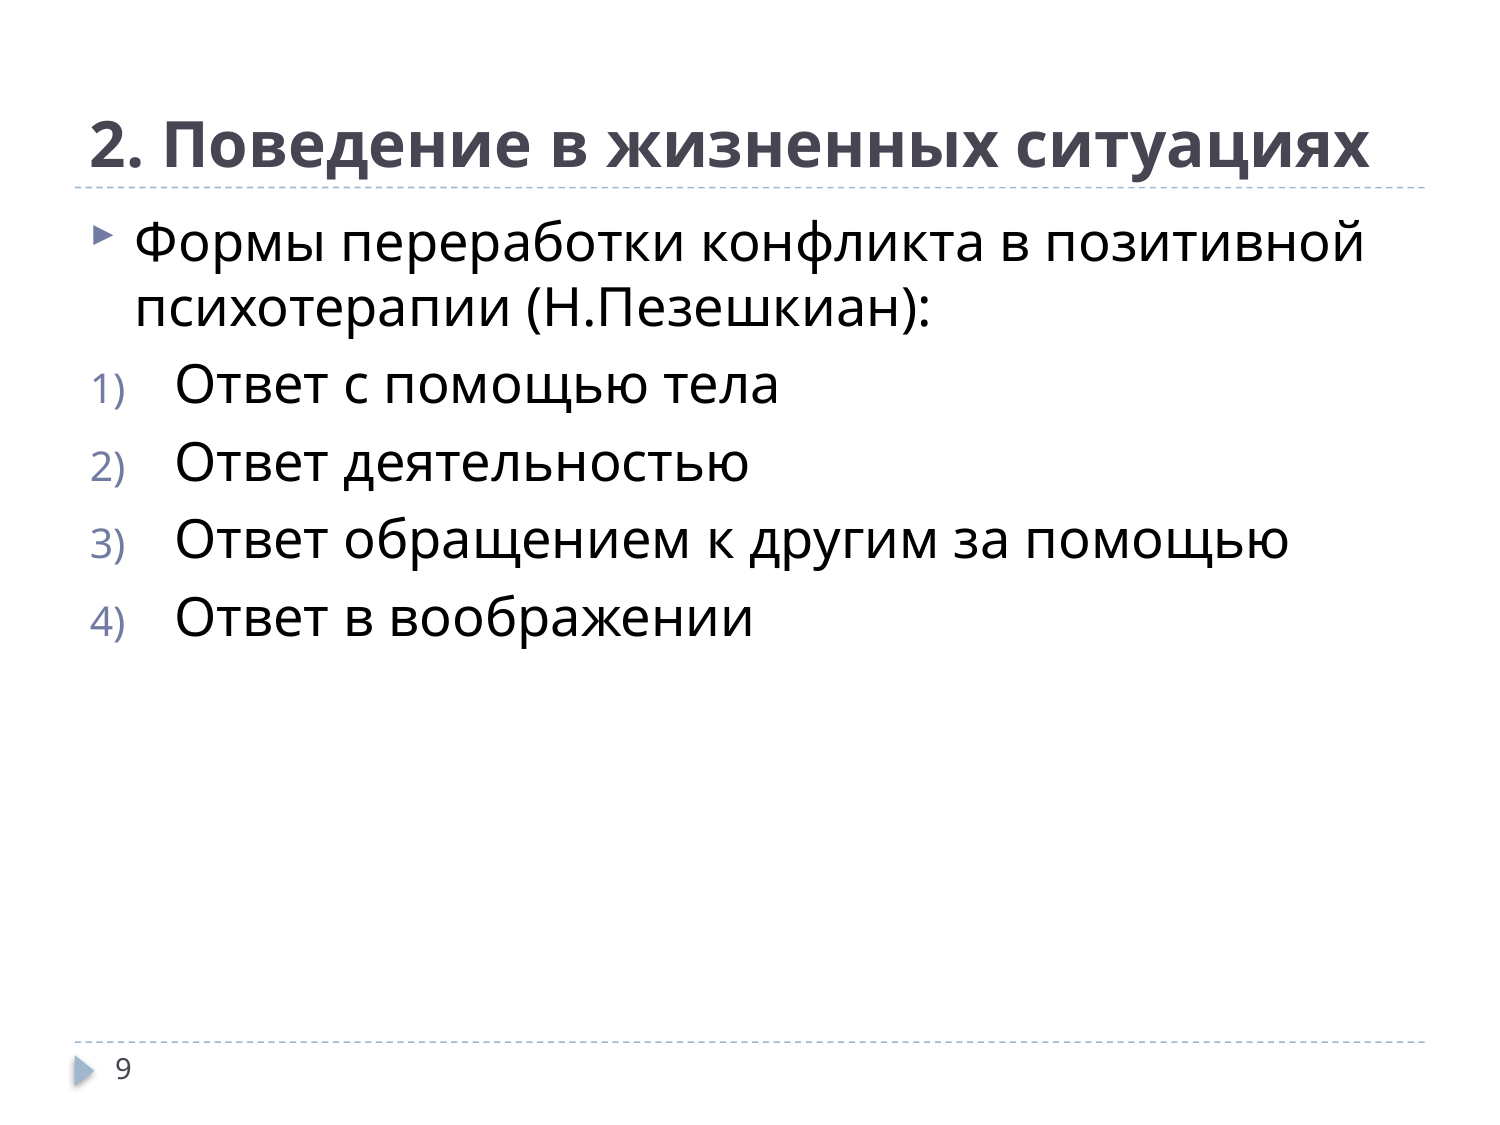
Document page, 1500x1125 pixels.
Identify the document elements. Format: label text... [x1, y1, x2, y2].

list Формы переработки конфликта в позитивной психотерапии (Н.Пезешкиан): Ответ с помощью тела Ответ деятельностью Ответ обращением к другим за помощью Ответ в воображении [75, 200, 1425, 1010]
slide_number 9 [100, 1042, 426, 1103]
title 2. Поведение в жизненных ситуациях [75, 24, 1425, 188]
